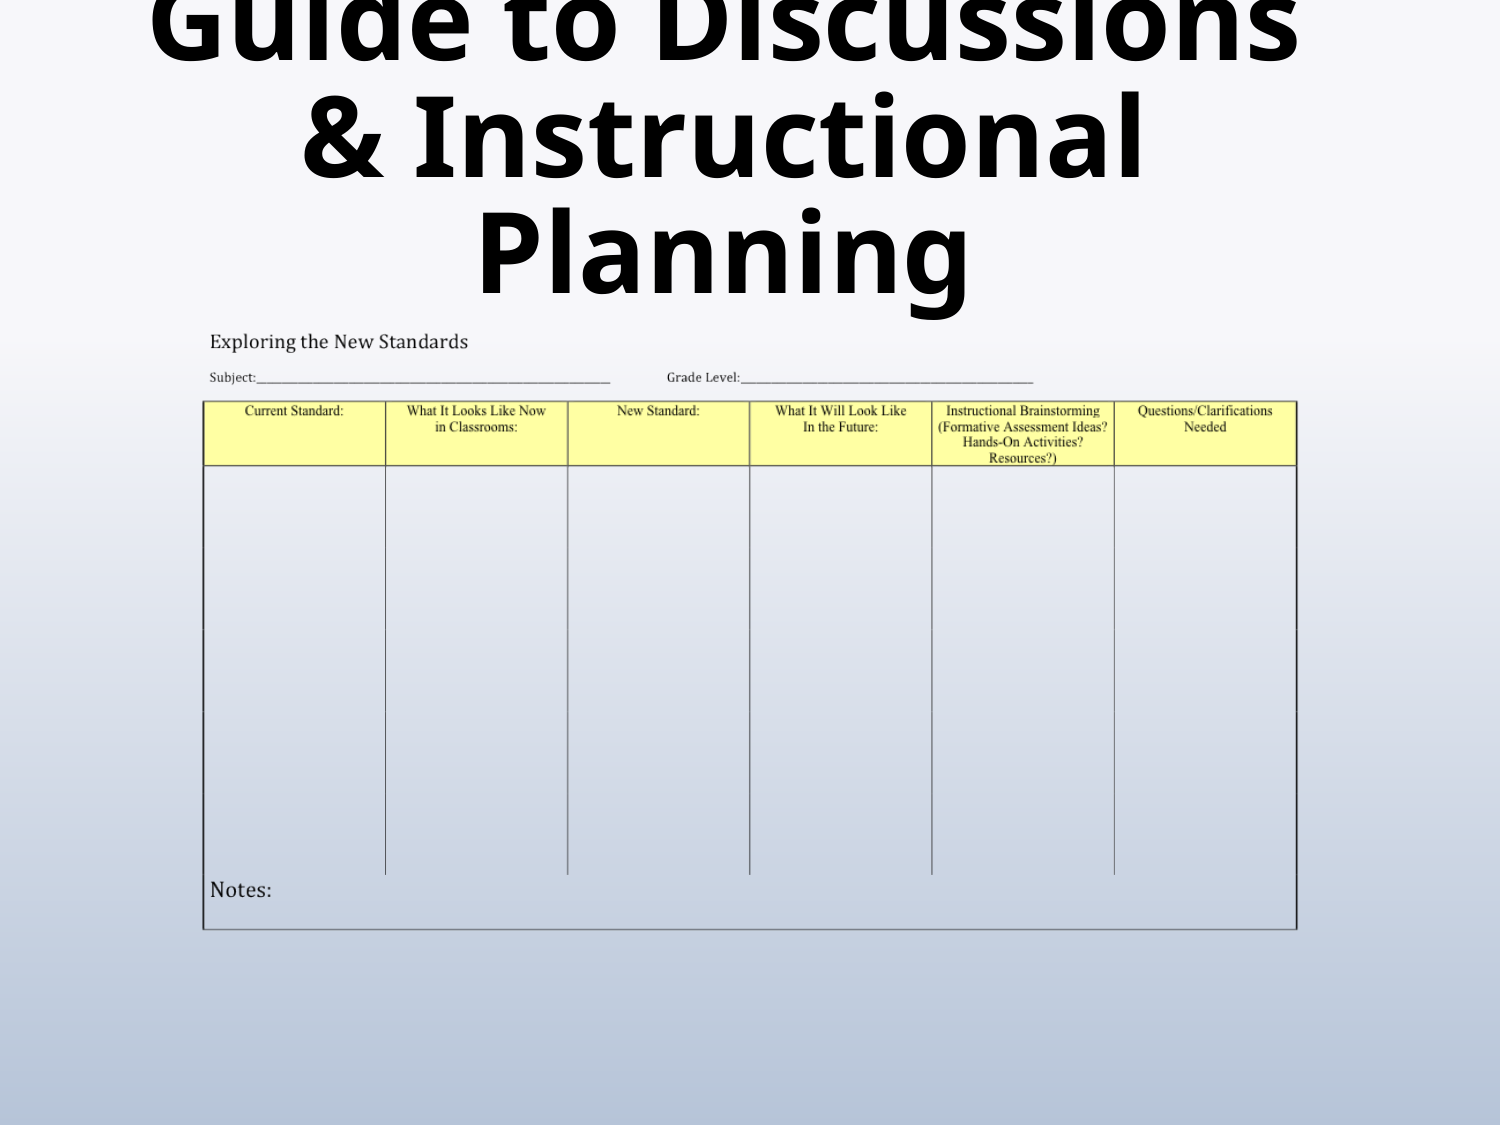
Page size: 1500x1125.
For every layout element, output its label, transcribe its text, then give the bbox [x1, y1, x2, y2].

title Guide to Discussions & Instructional Planning [98, 37, 1350, 245]
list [148, 284, 1352, 995]
